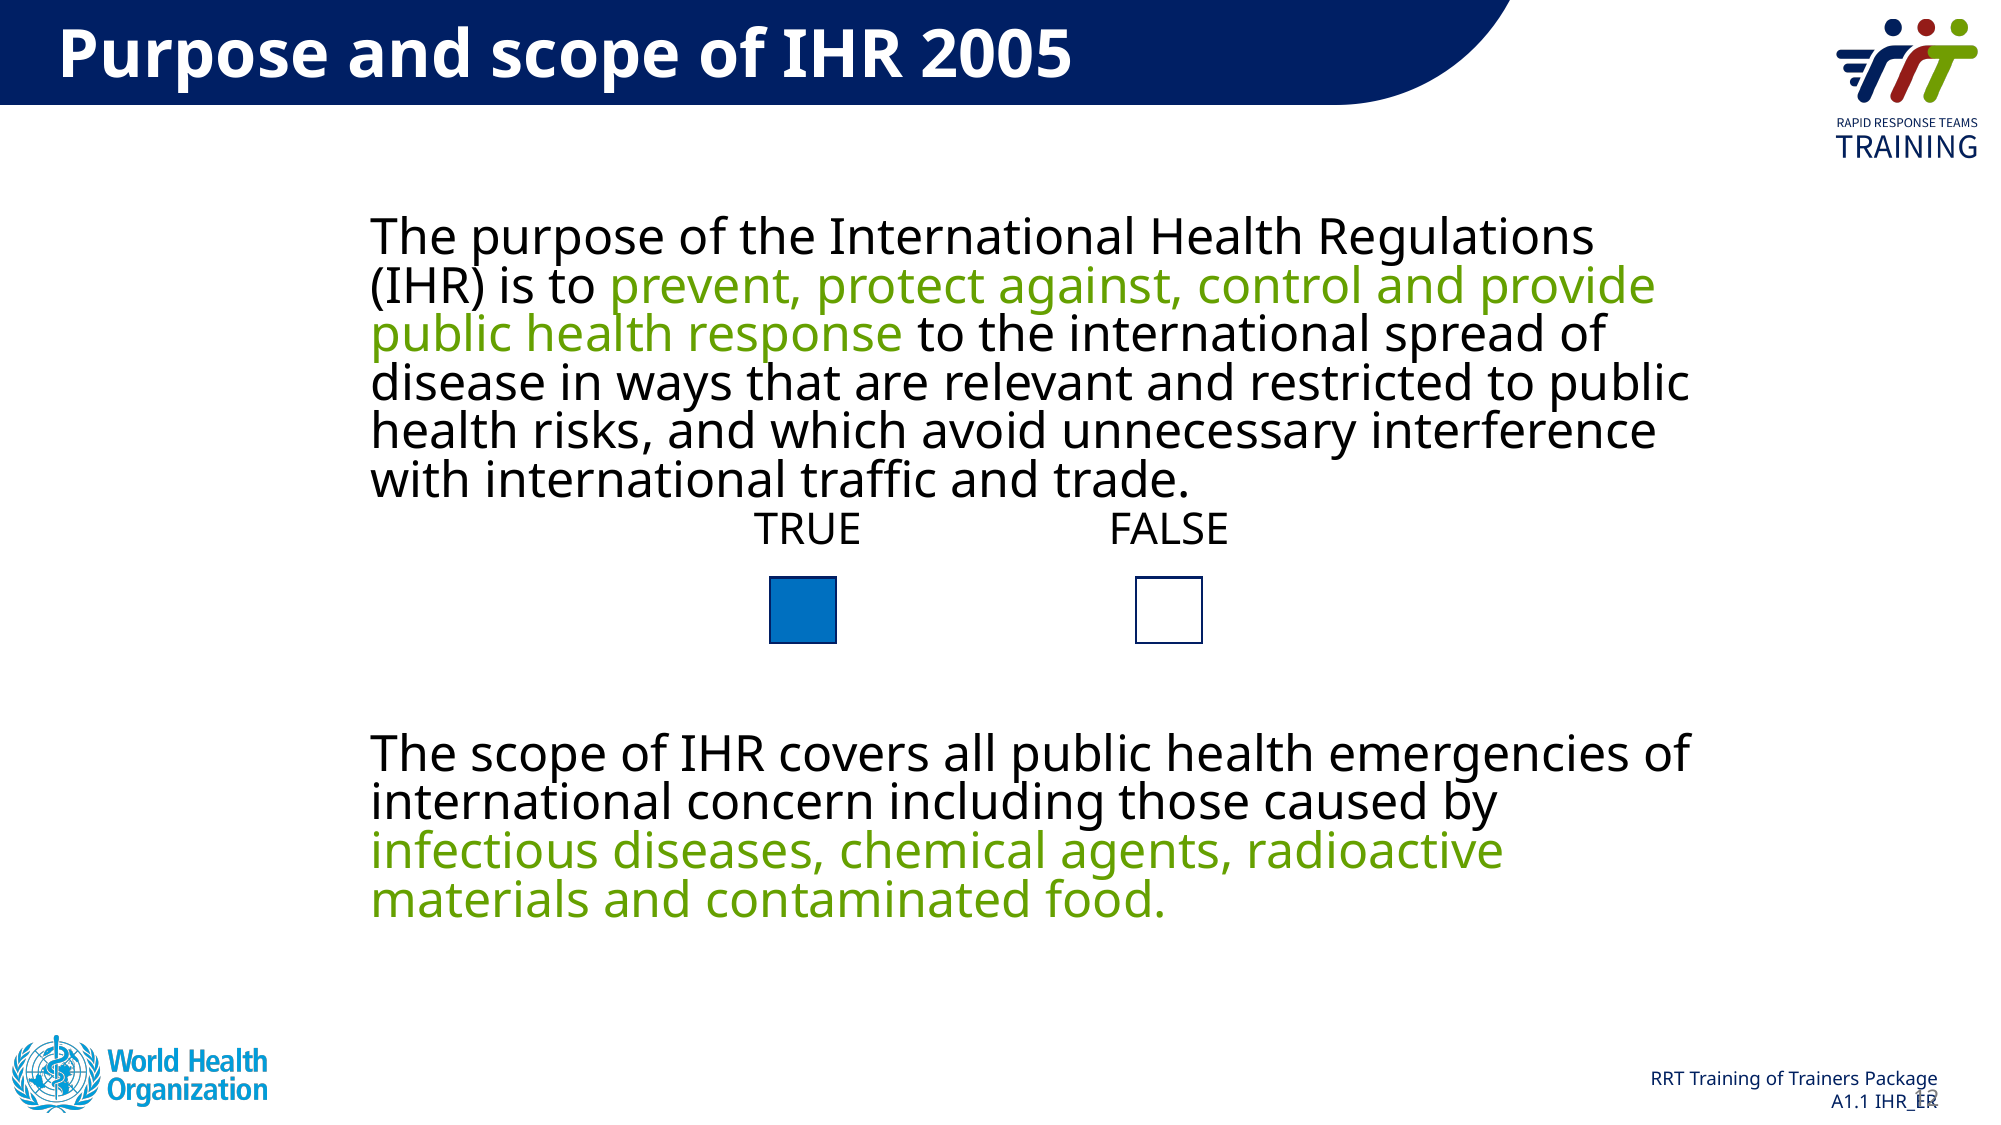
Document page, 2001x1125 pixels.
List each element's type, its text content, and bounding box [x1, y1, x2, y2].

title Purpose and scope of IHR 2005 [43, 12, 1376, 119]
picture [12, 1035, 267, 1113]
picture [12, 1083, 48, 1113]
picture [0, 0, 1533, 105]
picture [1835, 19, 1978, 167]
list The purpose of the International Health Regulations (IHR) is to prevent, protect against, control and provide public health response to the international spread of disease in ways that are relevant and restricted to public health risks, and which avoid unnecessary interference with international traffic and trade. The scope of IHR covers all public health emergencies of international concern including those caused by infectious diseases, chemical agents, radioactive materials and contaminated food. [369, 215, 1721, 999]
picture [58, 1050, 64, 1058]
text_box TRUE [746, 493, 870, 561]
text_box FALSE [1100, 493, 1237, 561]
text_box [1136, 577, 1202, 643]
text_box [770, 577, 836, 643]
